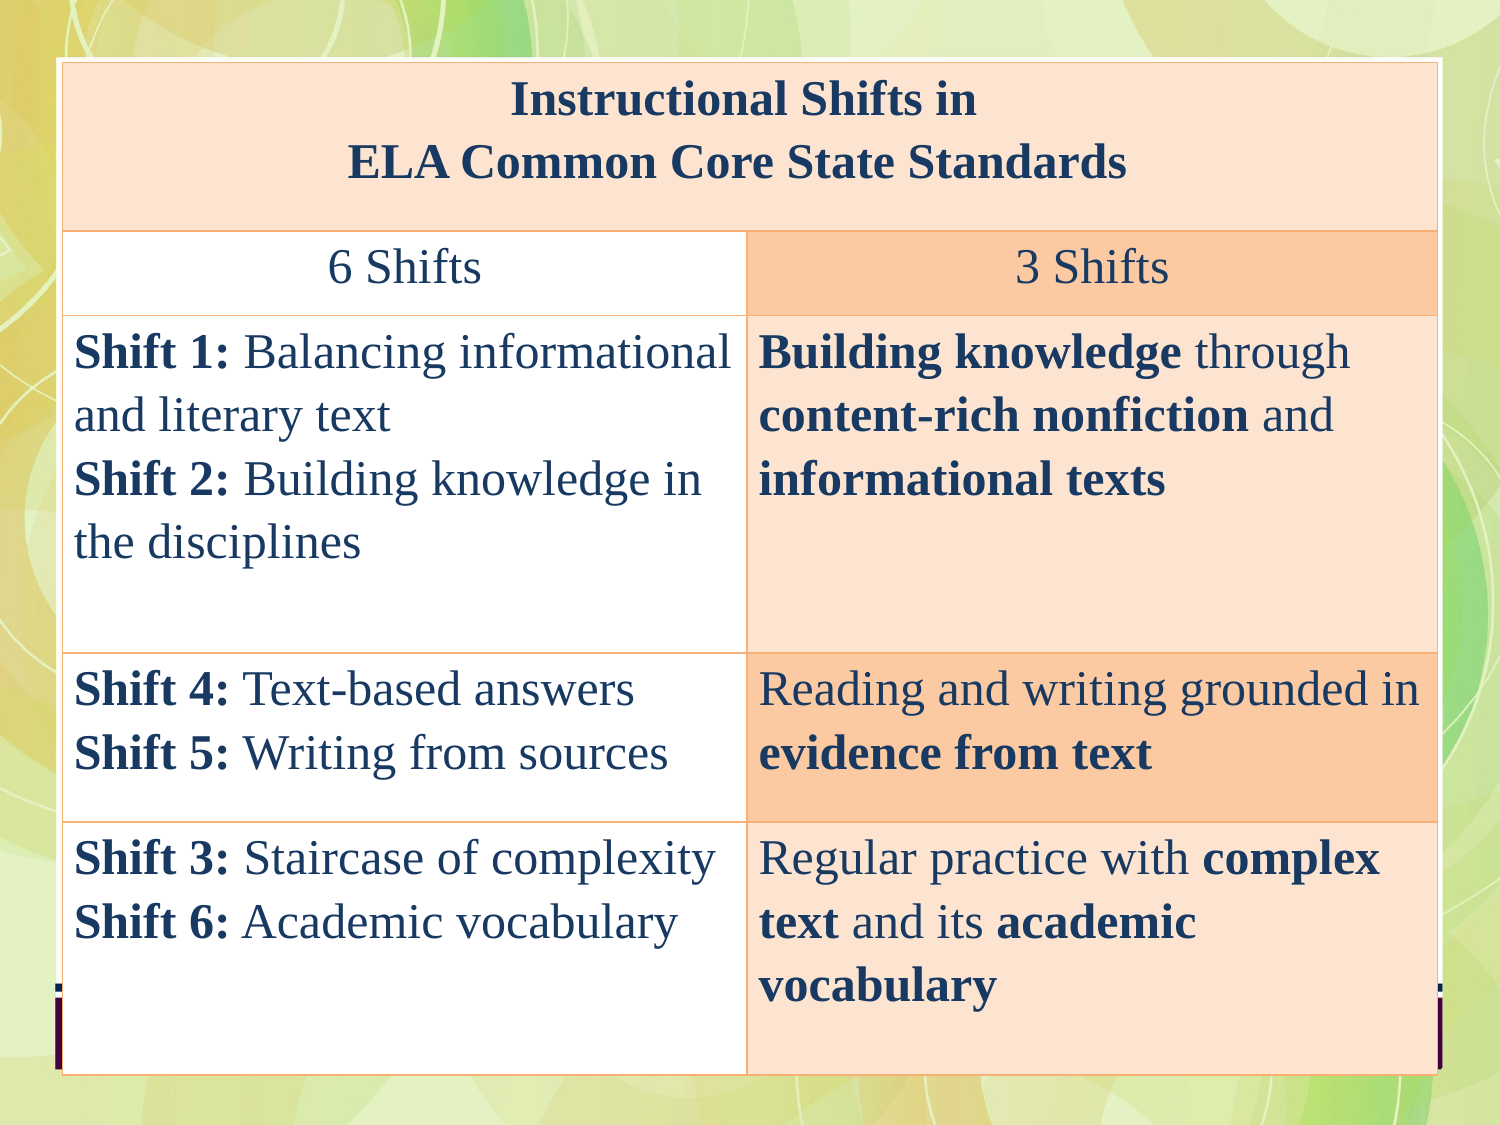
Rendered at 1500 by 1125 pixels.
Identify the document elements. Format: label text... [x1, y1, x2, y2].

table_cell Shift 3: Staircase of complexity Shift 6: Academic vocabulary [63, 823, 746, 1074]
table_cell Regular practice with complex text and its academic vocabulary [748, 823, 1437, 1074]
table_cell Shift 4: Text-based answers Shift 5: Writing from sources [63, 654, 746, 821]
table_cell Reading and writing grounded in evidence from text [748, 654, 1437, 821]
table_cell Building knowledge through content-rich nonfiction and informational texts [748, 316, 1437, 652]
table_header Instructional Shifts in ELA Common Core State Standards [63, 63, 1437, 230]
table_cell 3 Shifts [748, 232, 1437, 315]
picture [0, 0, 1500, 1125]
table_cell 6 Shifts [63, 232, 746, 315]
table_cell Shift 1: Balancing informational and literary text Shift 2: Building knowledge in the disciplines [63, 316, 746, 652]
